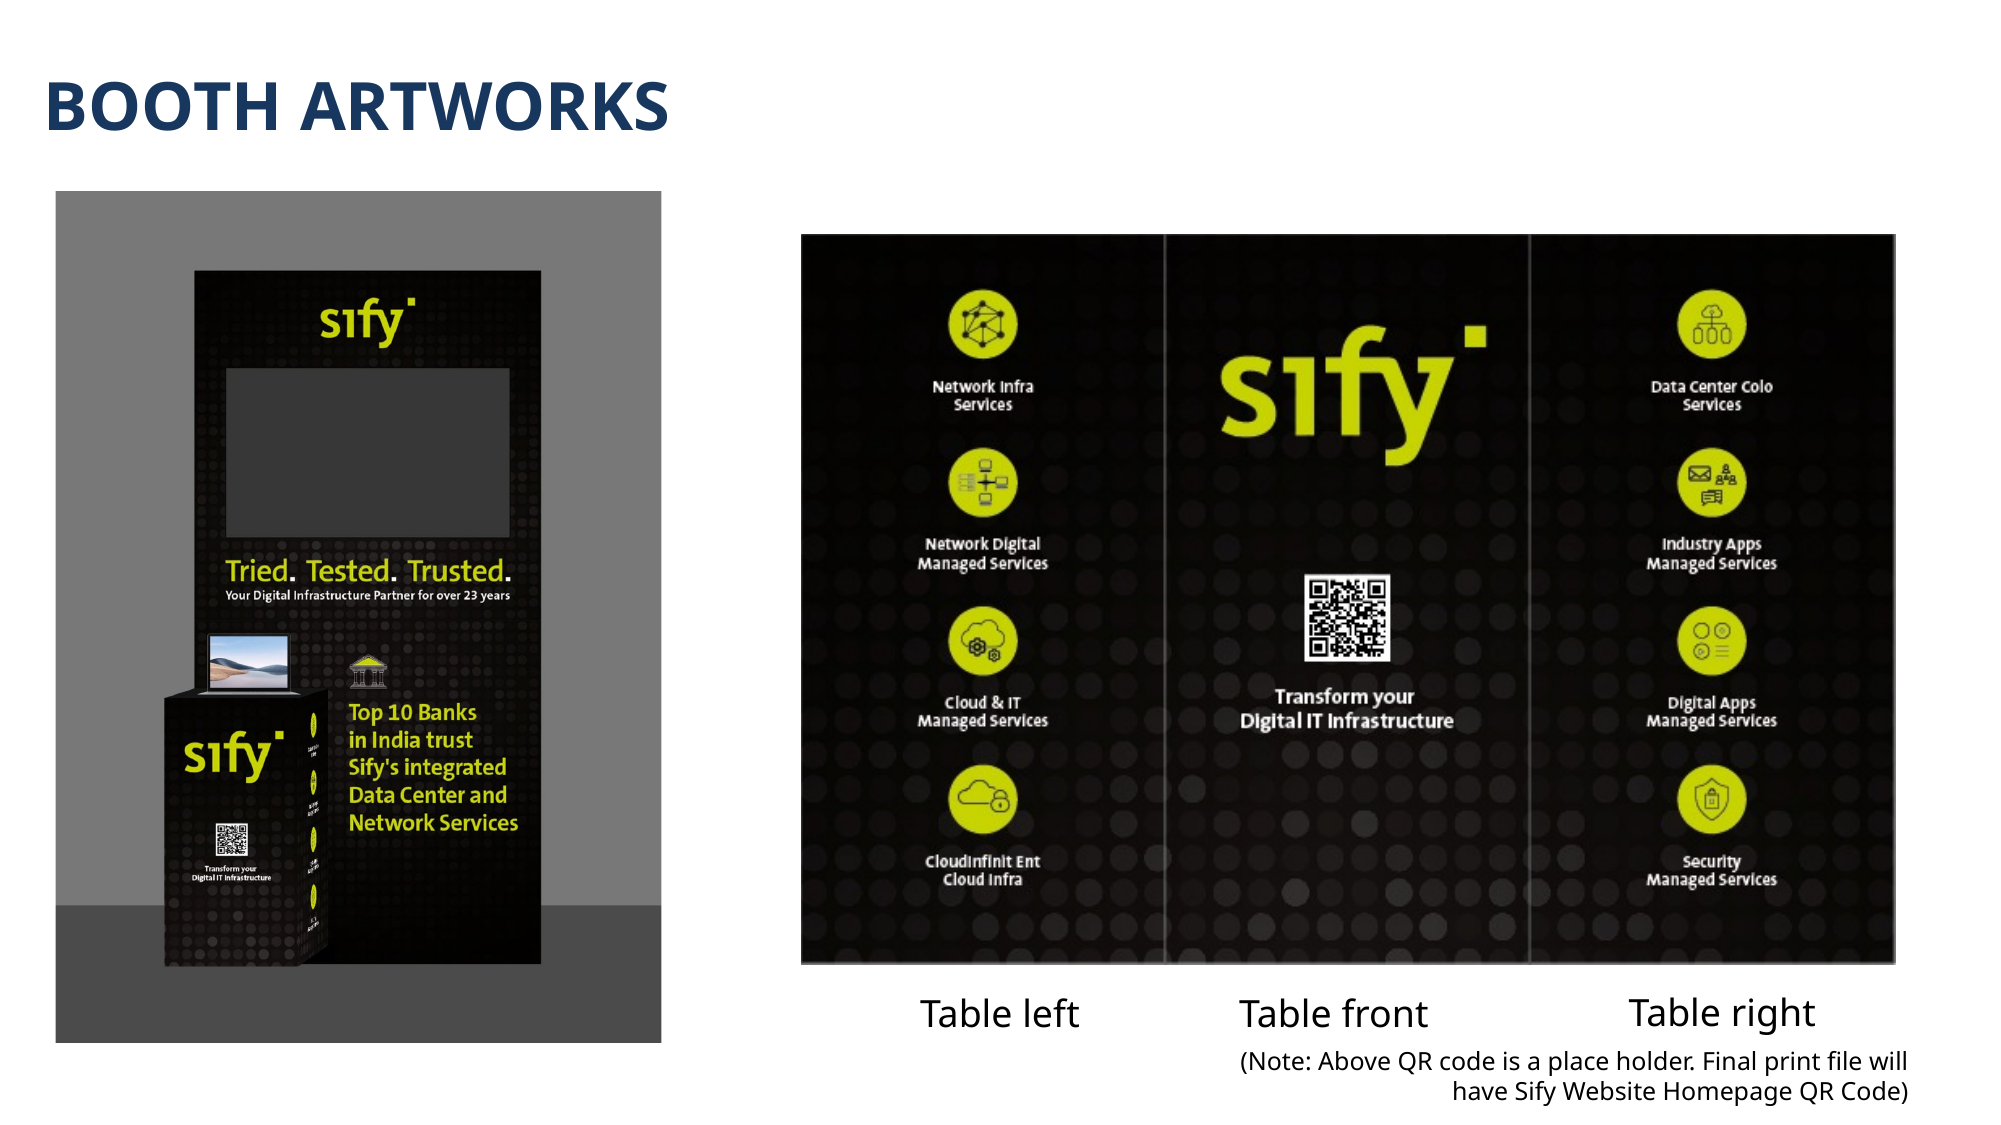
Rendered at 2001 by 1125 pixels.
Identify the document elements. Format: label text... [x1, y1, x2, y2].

text_box Table front [1184, 982, 1484, 1037]
text_box Table right [1573, 982, 1872, 1037]
text_box BOOTH ARTWORKS [44, 56, 1872, 152]
text_box Table left [850, 982, 1149, 1042]
picture [55, 190, 663, 1044]
text_box (Note: Above QR code is a place holder. Final print file will have Sify Website Homepage QR Code) [1184, 1037, 1924, 1113]
picture [800, 233, 1896, 965]
